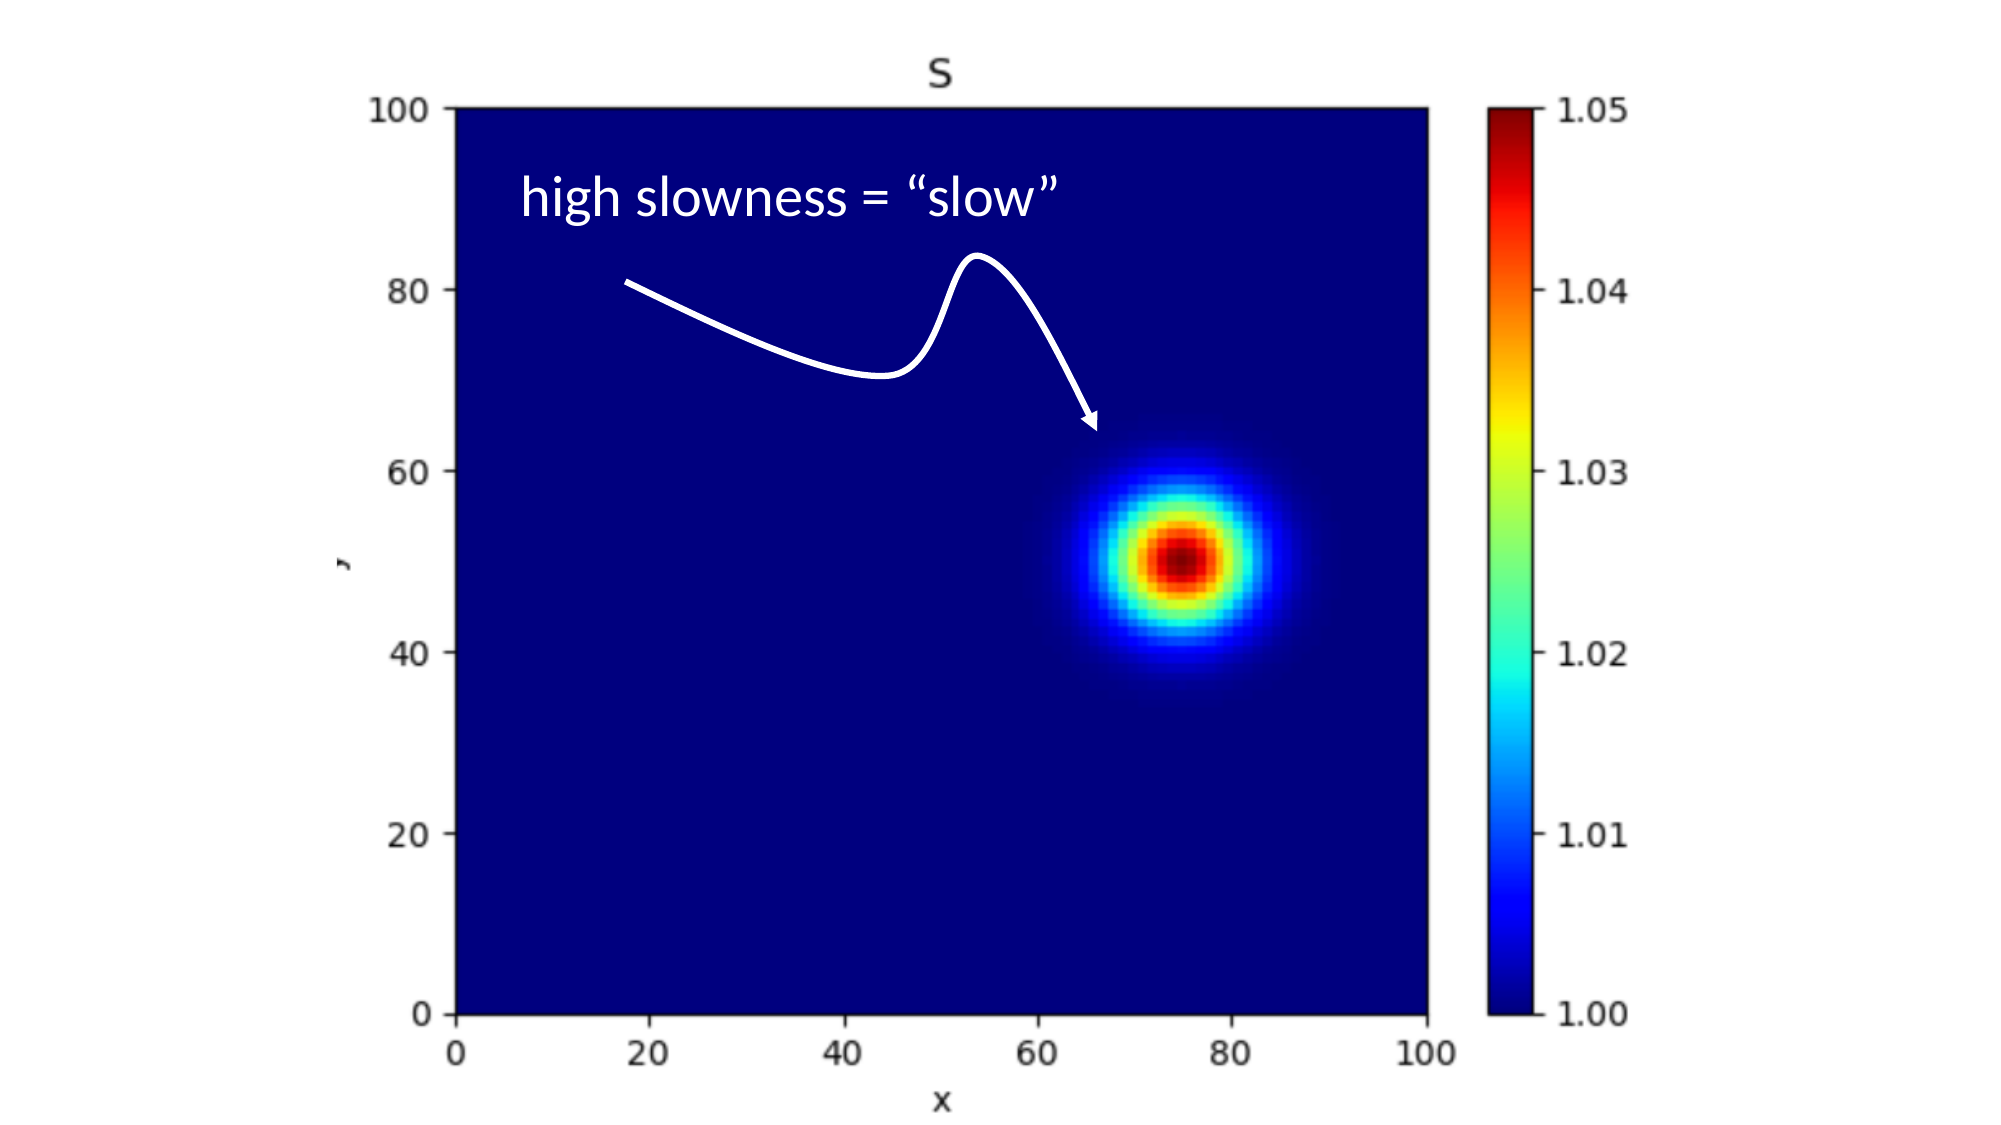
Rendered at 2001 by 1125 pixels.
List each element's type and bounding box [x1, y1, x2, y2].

picture [336, 32, 1664, 1125]
